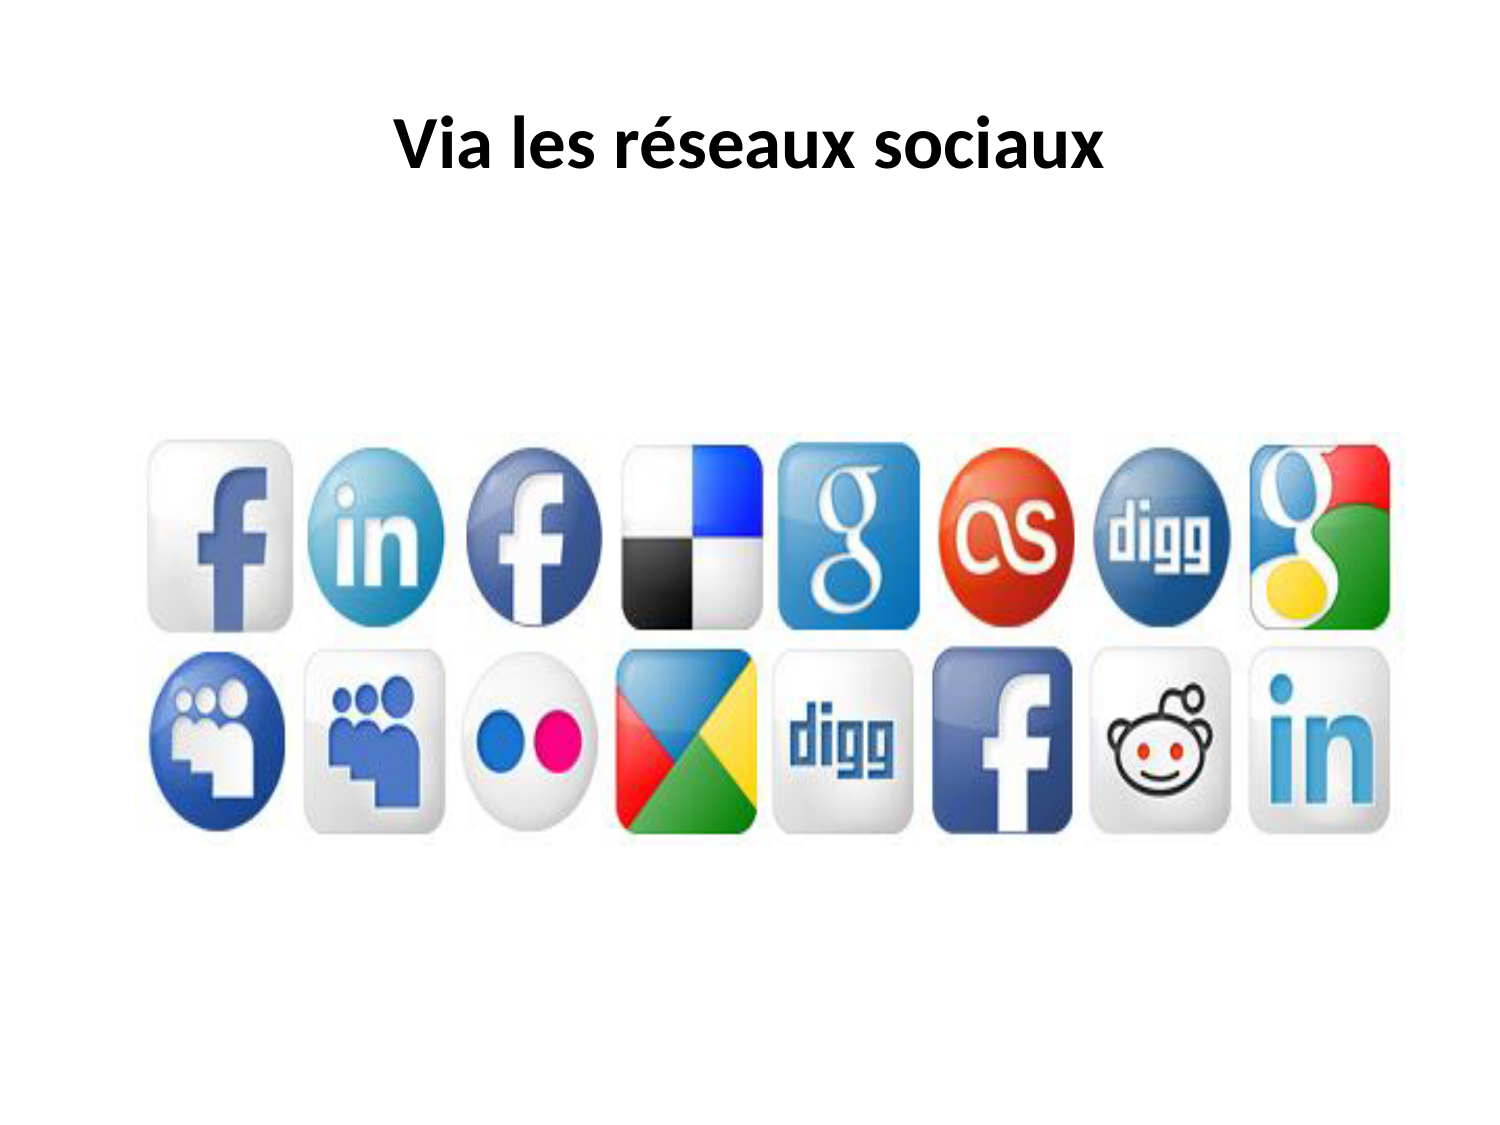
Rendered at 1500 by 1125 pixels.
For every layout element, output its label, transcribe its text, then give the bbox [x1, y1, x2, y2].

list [135, 432, 1405, 847]
title Via les réseaux sociaux [75, 45, 1425, 233]
